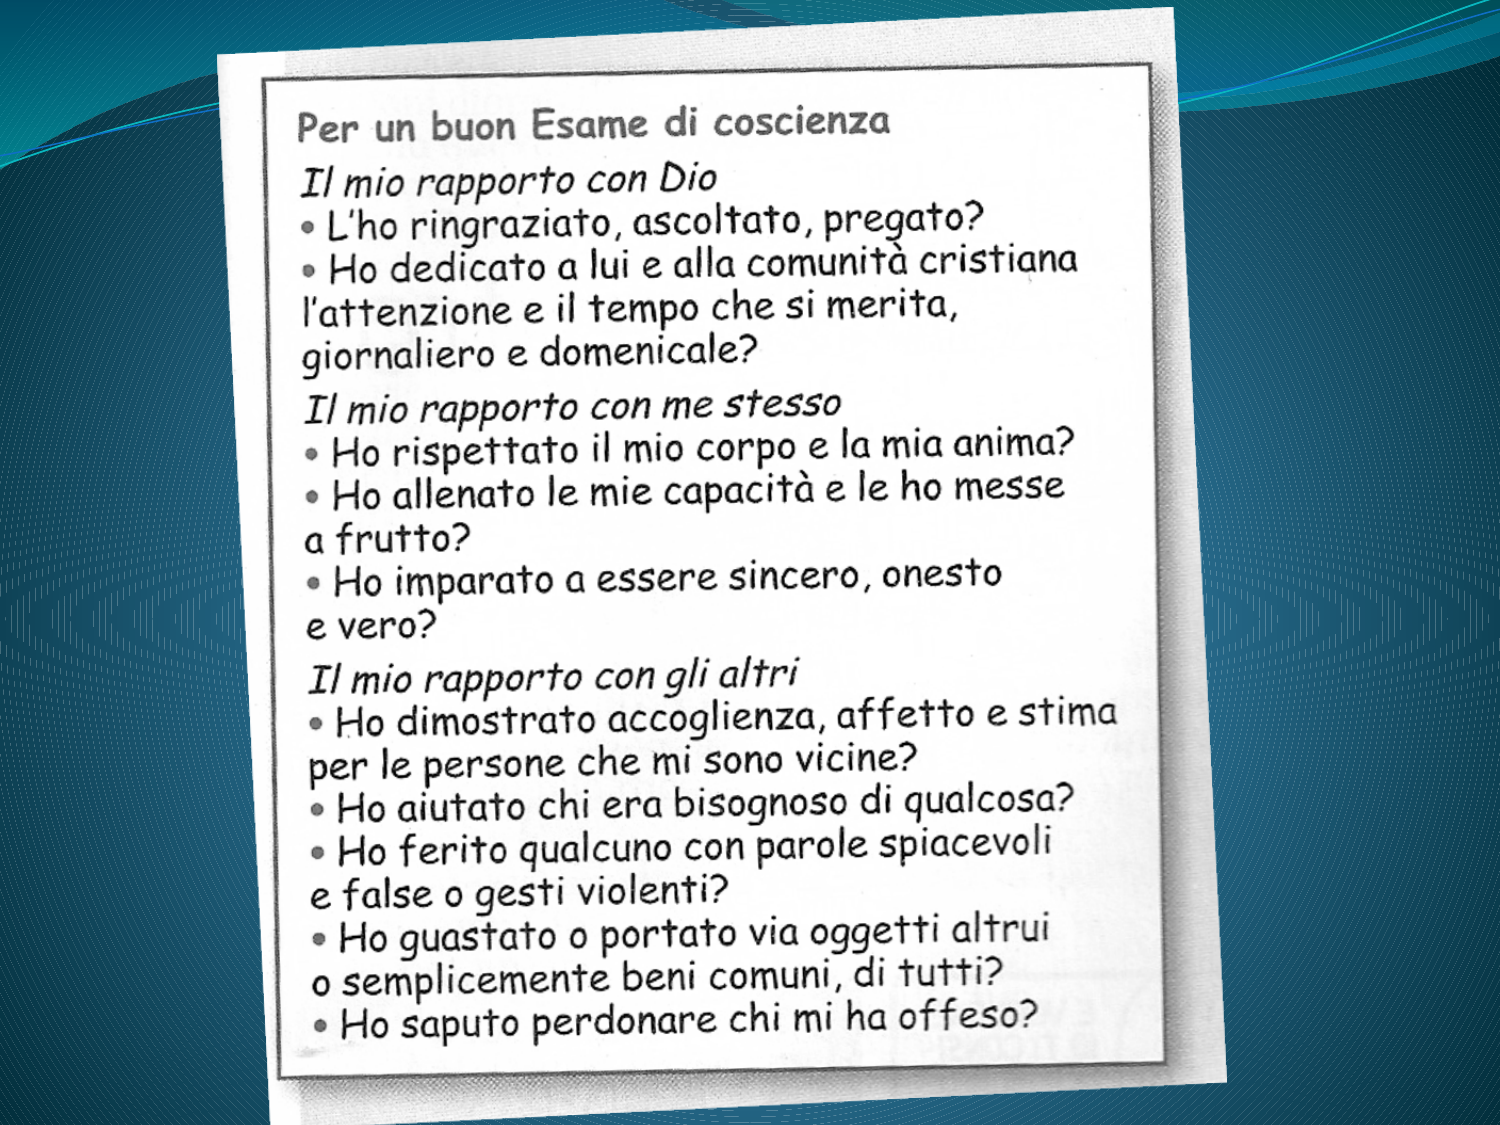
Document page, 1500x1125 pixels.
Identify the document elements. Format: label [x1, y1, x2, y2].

picture [242, 29, 1201, 1107]
